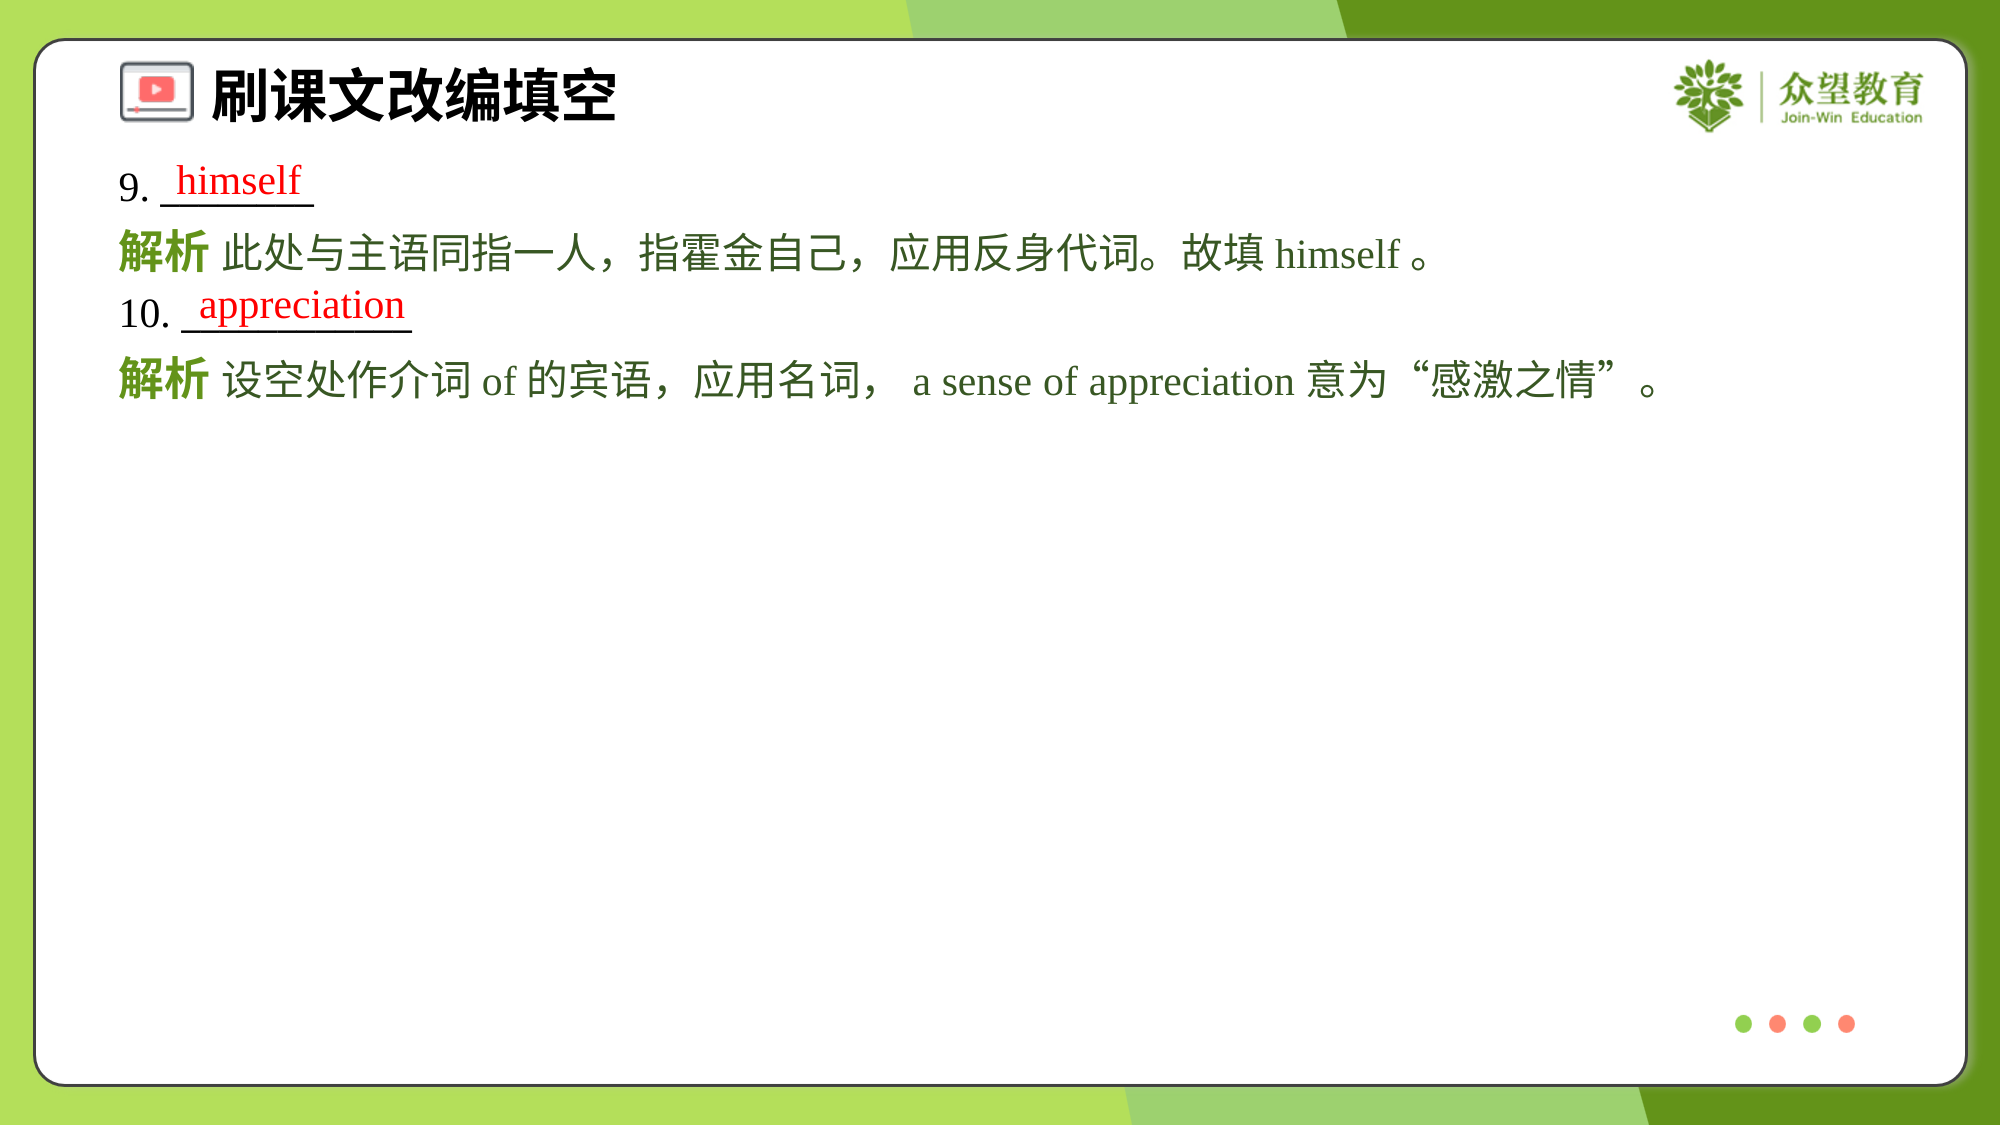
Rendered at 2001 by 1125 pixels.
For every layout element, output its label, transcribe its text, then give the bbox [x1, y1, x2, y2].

text_box 解析 设空处作介词of的宾语，应用名词，a sense of appreciation意为“感激之情”。 [118, 336, 1883, 399]
text_box appreciation [195, 264, 410, 323]
text_box 9. ________ [118, 146, 1883, 204]
text_box himself [172, 140, 306, 199]
text_box 10. ____________ [118, 272, 1883, 330]
text_box 解析 此处与主语同指一人，指霍金自己，应用反身代词。故填himself。 [118, 209, 1883, 271]
picture [0, 0, 2000, 1125]
